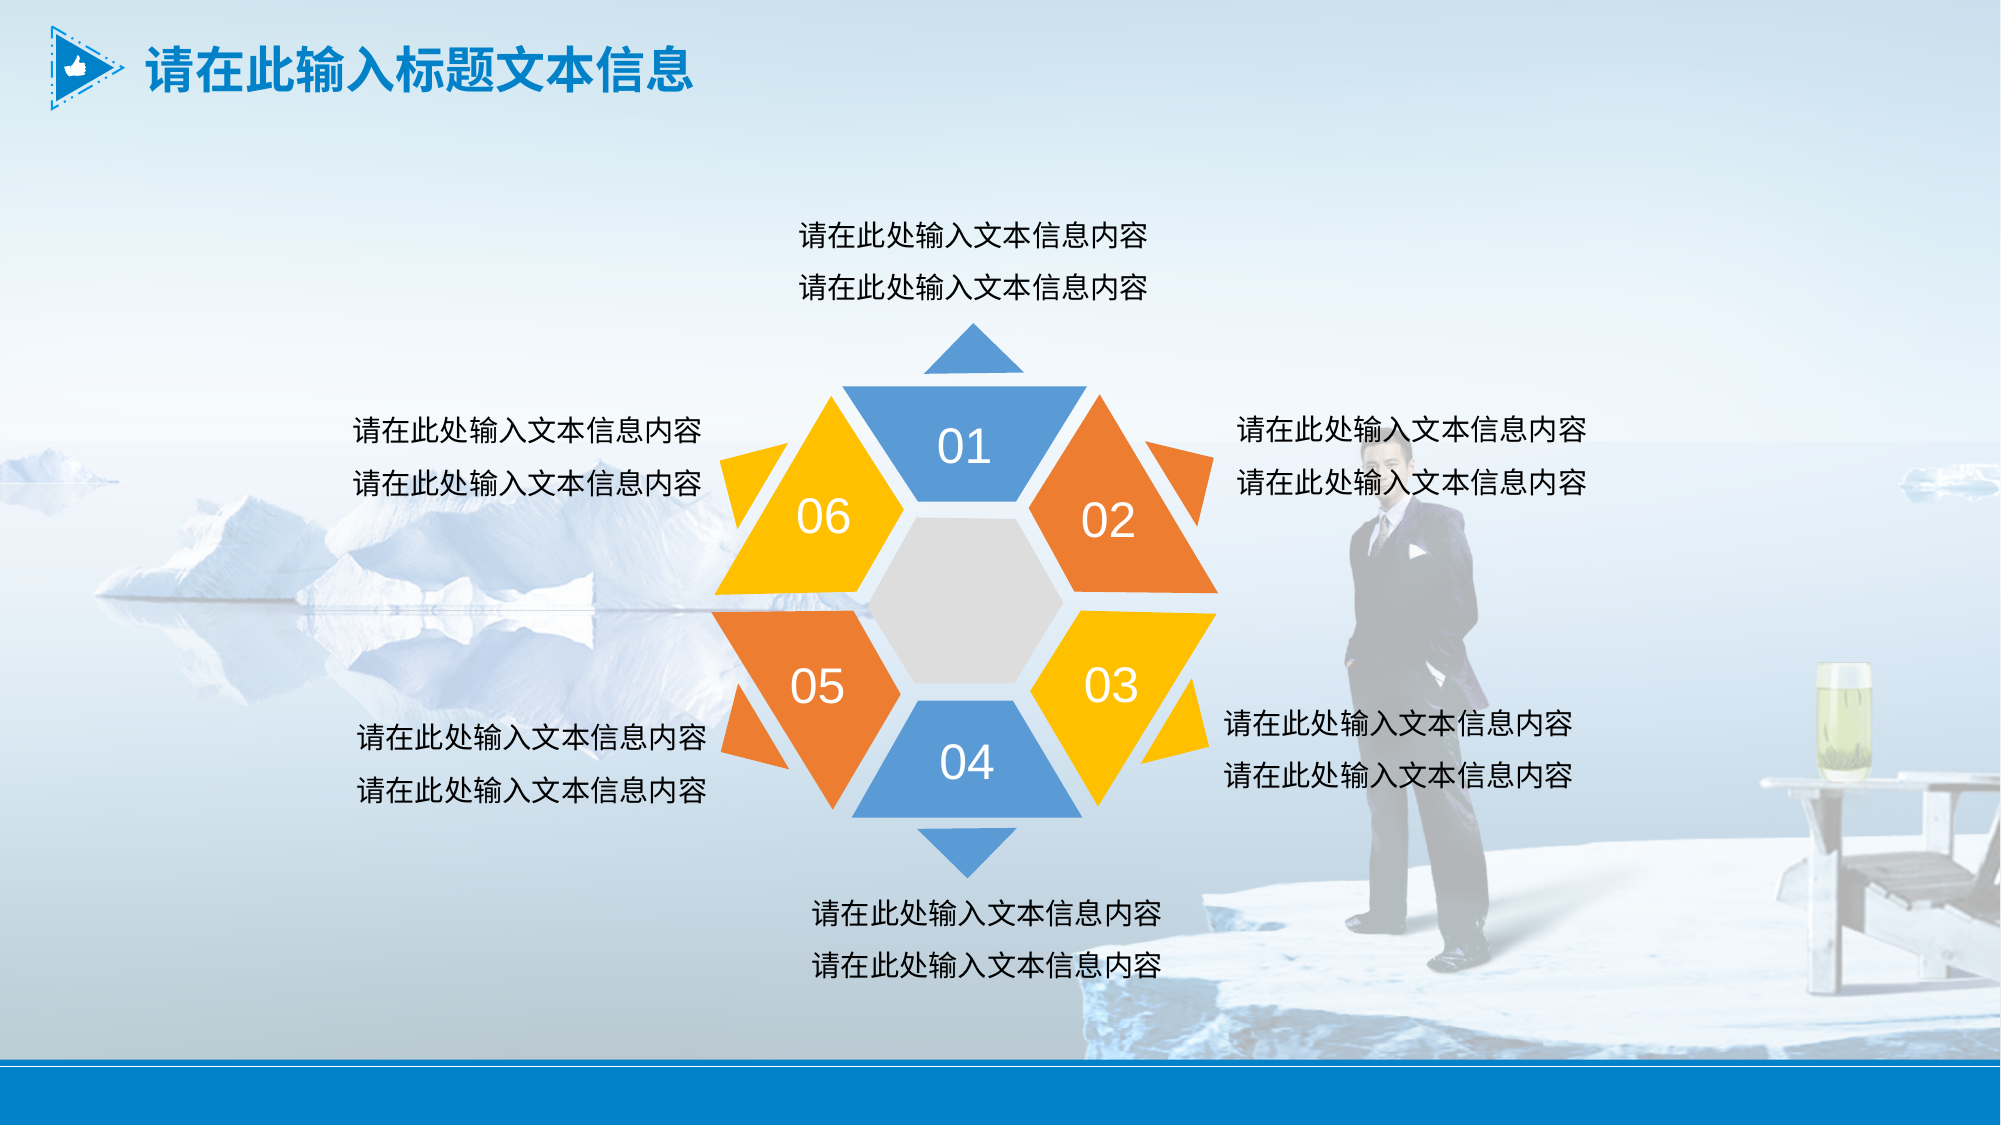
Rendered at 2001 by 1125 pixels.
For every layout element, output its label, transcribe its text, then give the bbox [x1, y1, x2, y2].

text_box [1144, 441, 1206, 527]
text_box [923, 323, 1025, 374]
text_box 01 [842, 386, 1088, 502]
text_box 请在此处输入文本信息内容 请在此处输入文本信息内容 [326, 694, 738, 815]
text_box 05 [711, 610, 901, 810]
text_box [867, 517, 1064, 684]
text_box 请在此处输入文本信息内容 请在此处输入文本信息内容 [322, 387, 734, 508]
text_box 请在此处输入文本信息内容 请在此处输入文本信息内容 [1192, 680, 1605, 800]
text_box [735, 683, 790, 770]
text_box [1140, 678, 1193, 765]
text_box 请在此处输入文本信息内容 请在此处输入文本信息内容 [1206, 386, 1618, 507]
text_box 06 [714, 395, 904, 595]
text_box 02 [1028, 394, 1219, 594]
text_box 请在此处输入文本信息内容 请在此处输入文本信息内容 [781, 870, 1193, 990]
text_box [731, 442, 789, 530]
text_box 请在此处输入文本信息内容 请在此处输入文本信息内容 [768, 192, 1180, 312]
text_box 04 [851, 700, 1083, 818]
text_box [916, 827, 1018, 870]
text_box 03 [1030, 610, 1217, 807]
